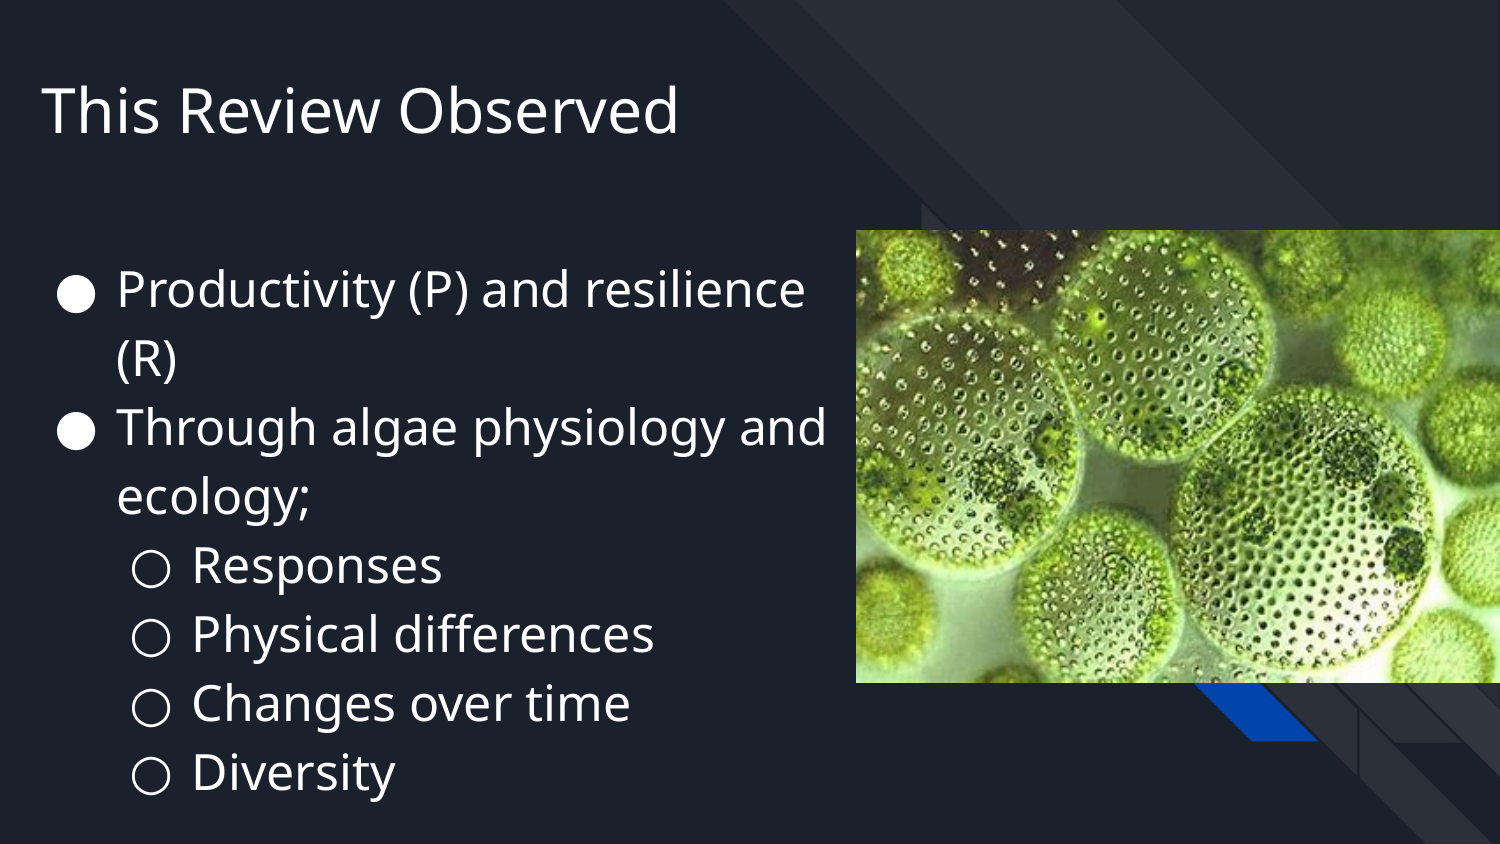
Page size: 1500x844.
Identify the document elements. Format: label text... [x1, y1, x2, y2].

picture [856, 230, 1500, 683]
list This Review Observed Productivity (P) and resilience (R) Through algae physiology and ecology; Responses Physical differences Changes over time Diversity [26, 45, 857, 523]
